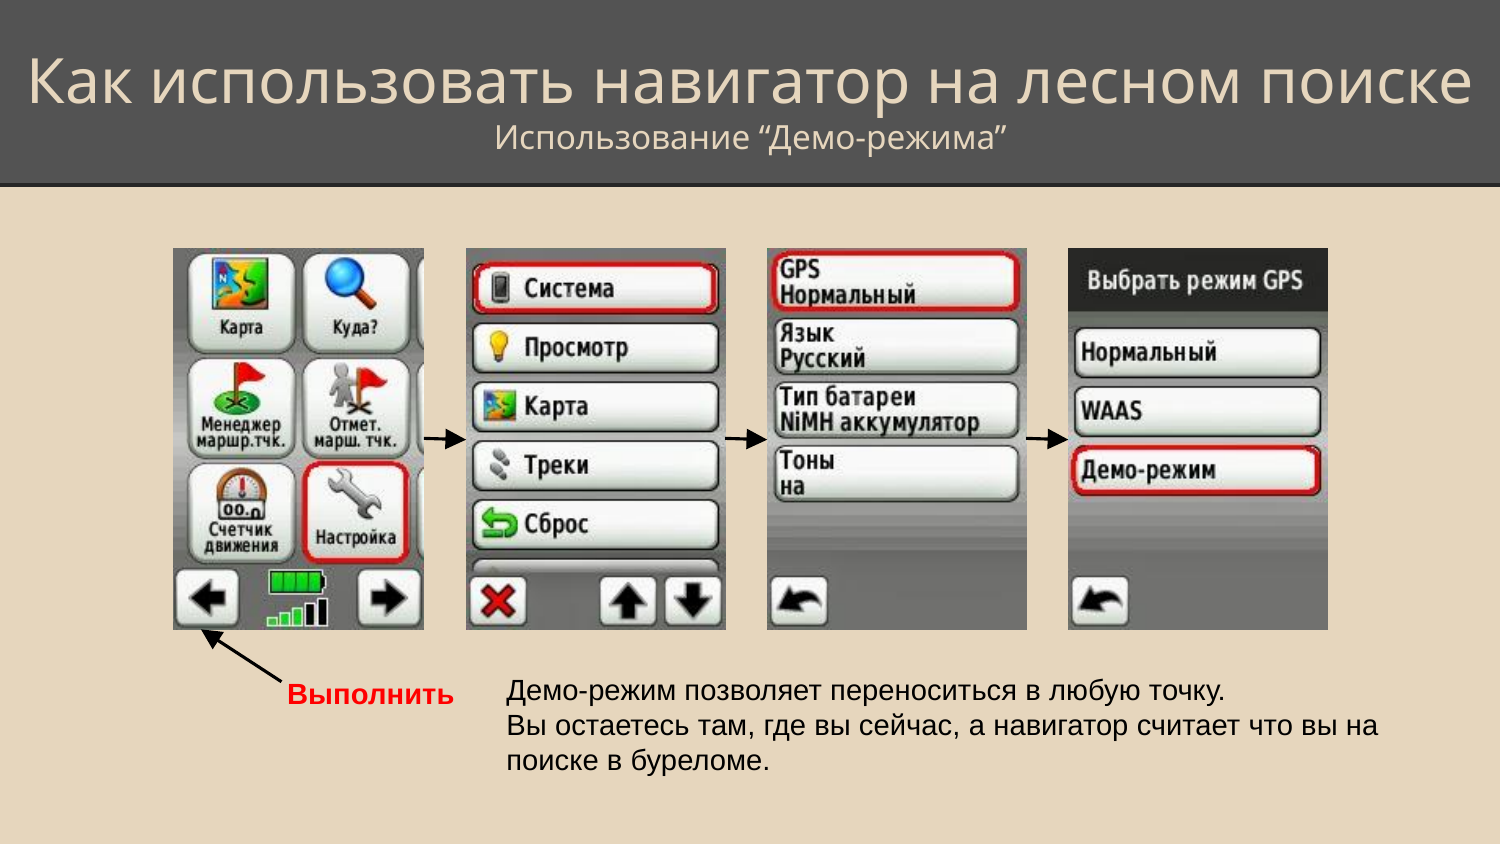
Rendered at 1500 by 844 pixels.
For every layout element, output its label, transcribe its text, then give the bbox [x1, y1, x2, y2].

text_box Выполнить [272, 667, 474, 718]
picture [173, 248, 425, 630]
title Как использовать навигатор на лесном поиске Использование “Демо-режима” [10, 10, 1492, 172]
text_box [200, 629, 282, 682]
picture [1068, 248, 1328, 630]
picture [465, 248, 726, 630]
picture [766, 248, 1027, 630]
text_box Демо-режим позволяет переноситься в любую точку. Вы остаетесь там, где вы сейчас, а навигатор считает что вы на поиске в буреломе. [491, 656, 1480, 789]
